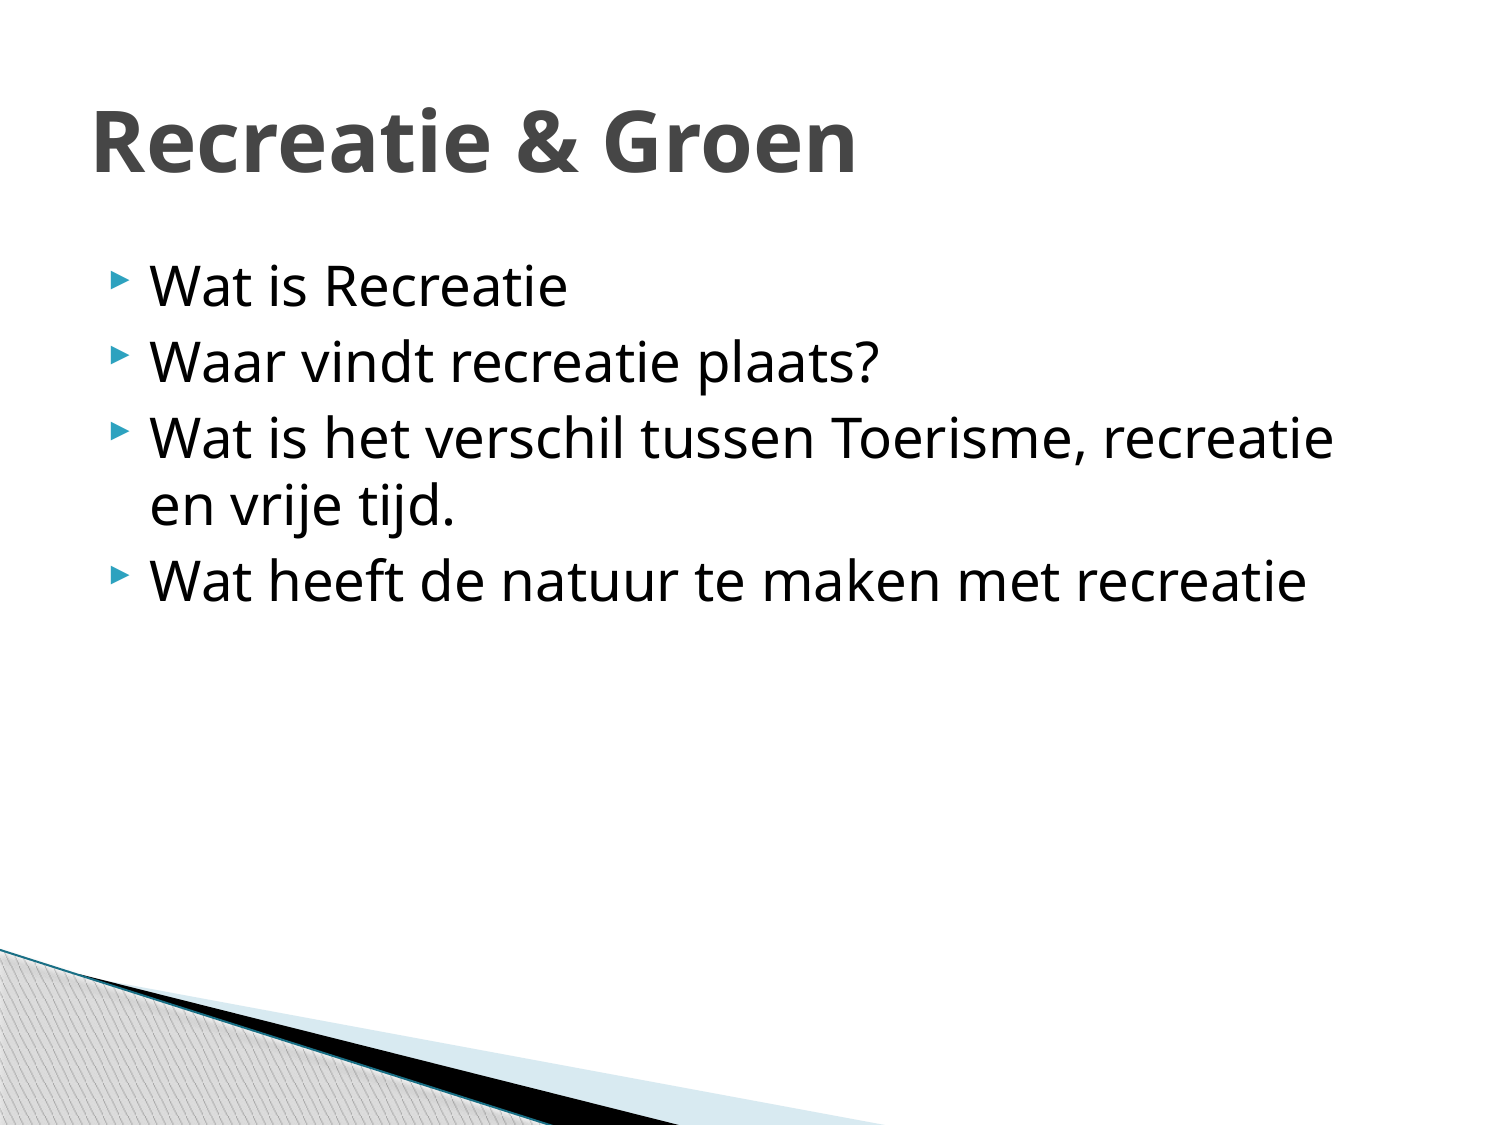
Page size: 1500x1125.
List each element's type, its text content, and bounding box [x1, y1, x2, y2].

list Wat is Recreatie Waar vindt recreatie plaats? Wat is het verschil tussen Toerisme, recreatie en vrije tijd. Wat heeft de natuur te maken met recreatie [75, 243, 1425, 986]
title Recreatie & Groen [75, 45, 1425, 233]
